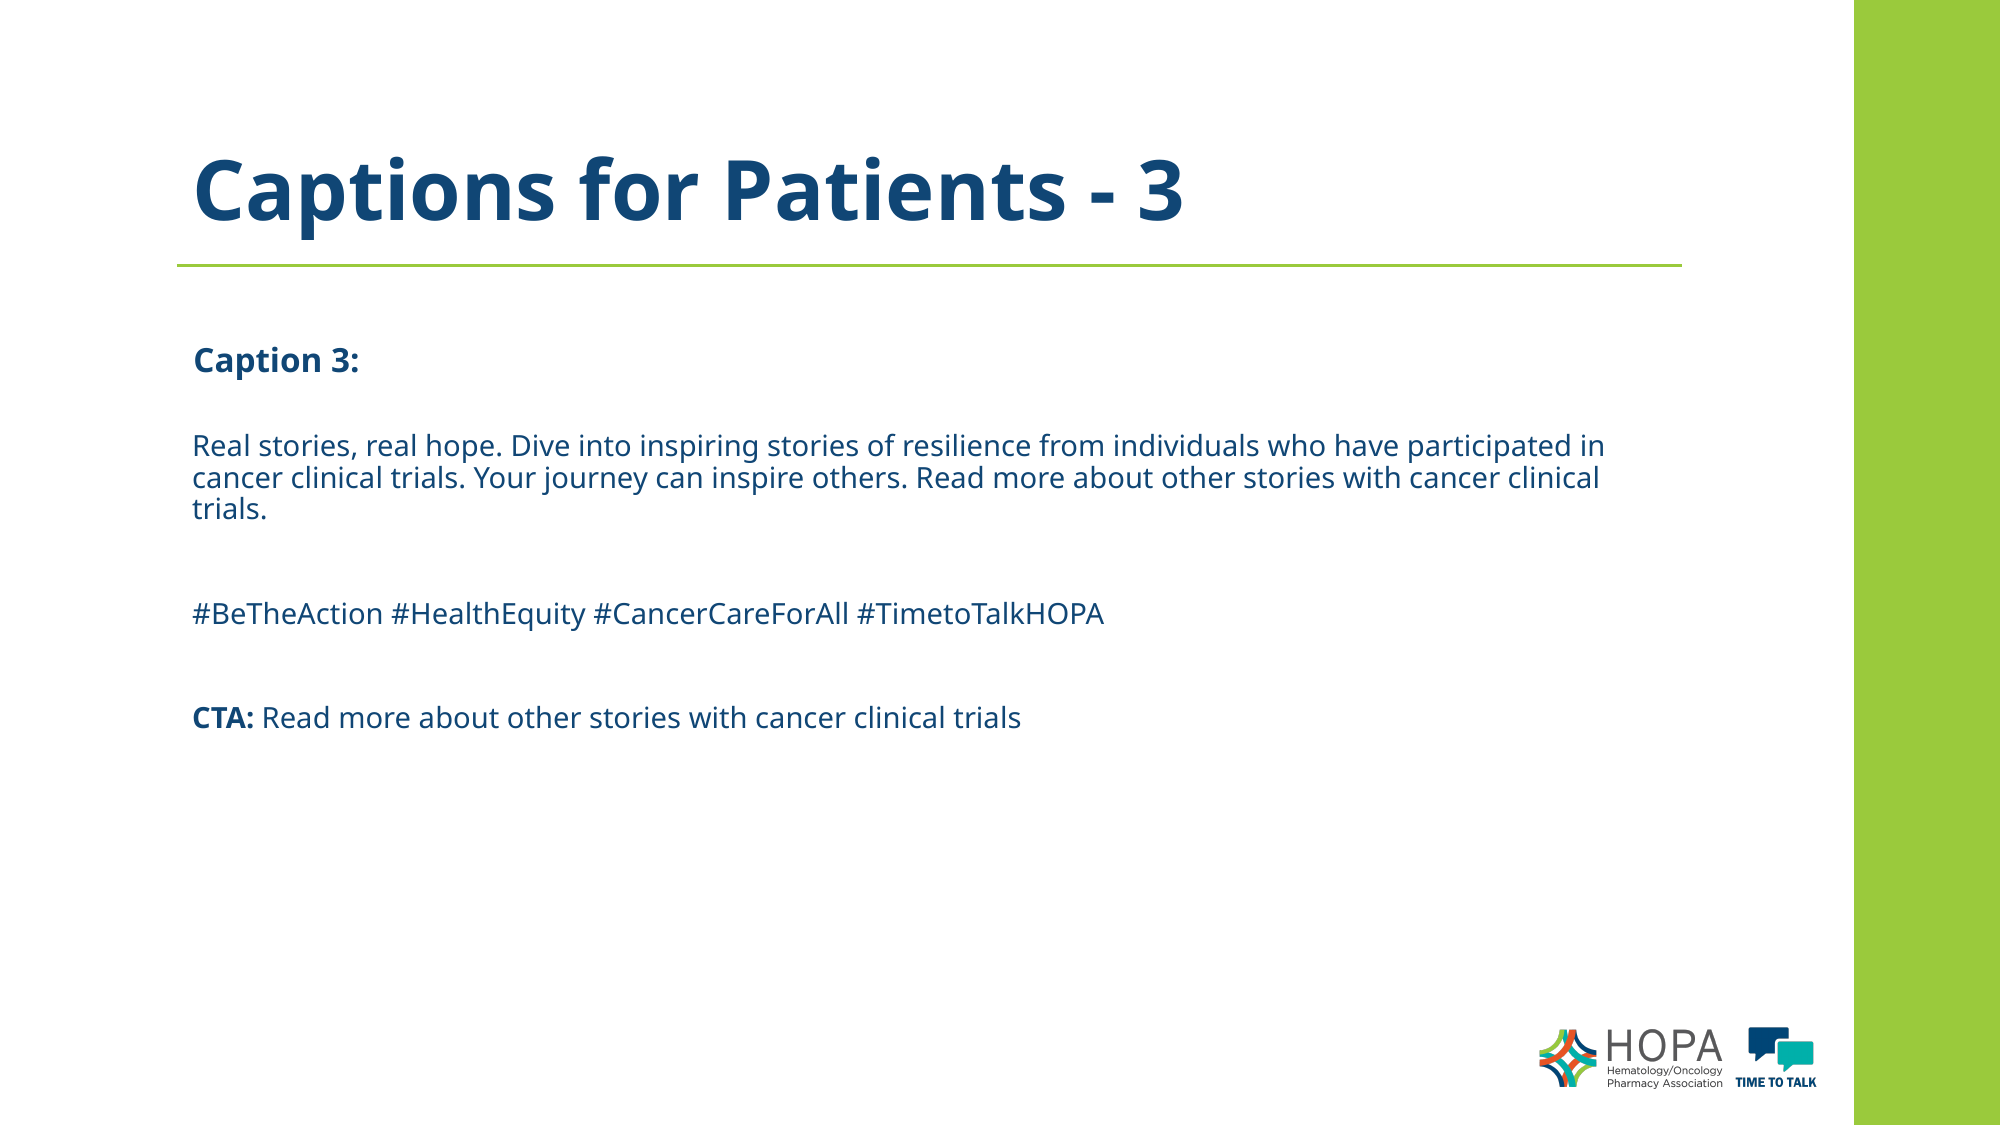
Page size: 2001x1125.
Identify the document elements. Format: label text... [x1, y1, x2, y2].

title Captions for Patients - 3 [176, 137, 1682, 250]
list Caption 3: [178, 335, 900, 393]
list Real stories, real hope. Dive into inspiring stories of resilience from individuals who have participated in cancer clinical trials. Your journey can inspire others. Read more about other stories with cancer clinical trials. #BeTheAction #HealthEquity #CancerCareForAll #TimetoTalkHOPA CTA: Read more about other stories with cancer clinical trials [176, 424, 1682, 1000]
picture [1532, 1020, 1821, 1094]
